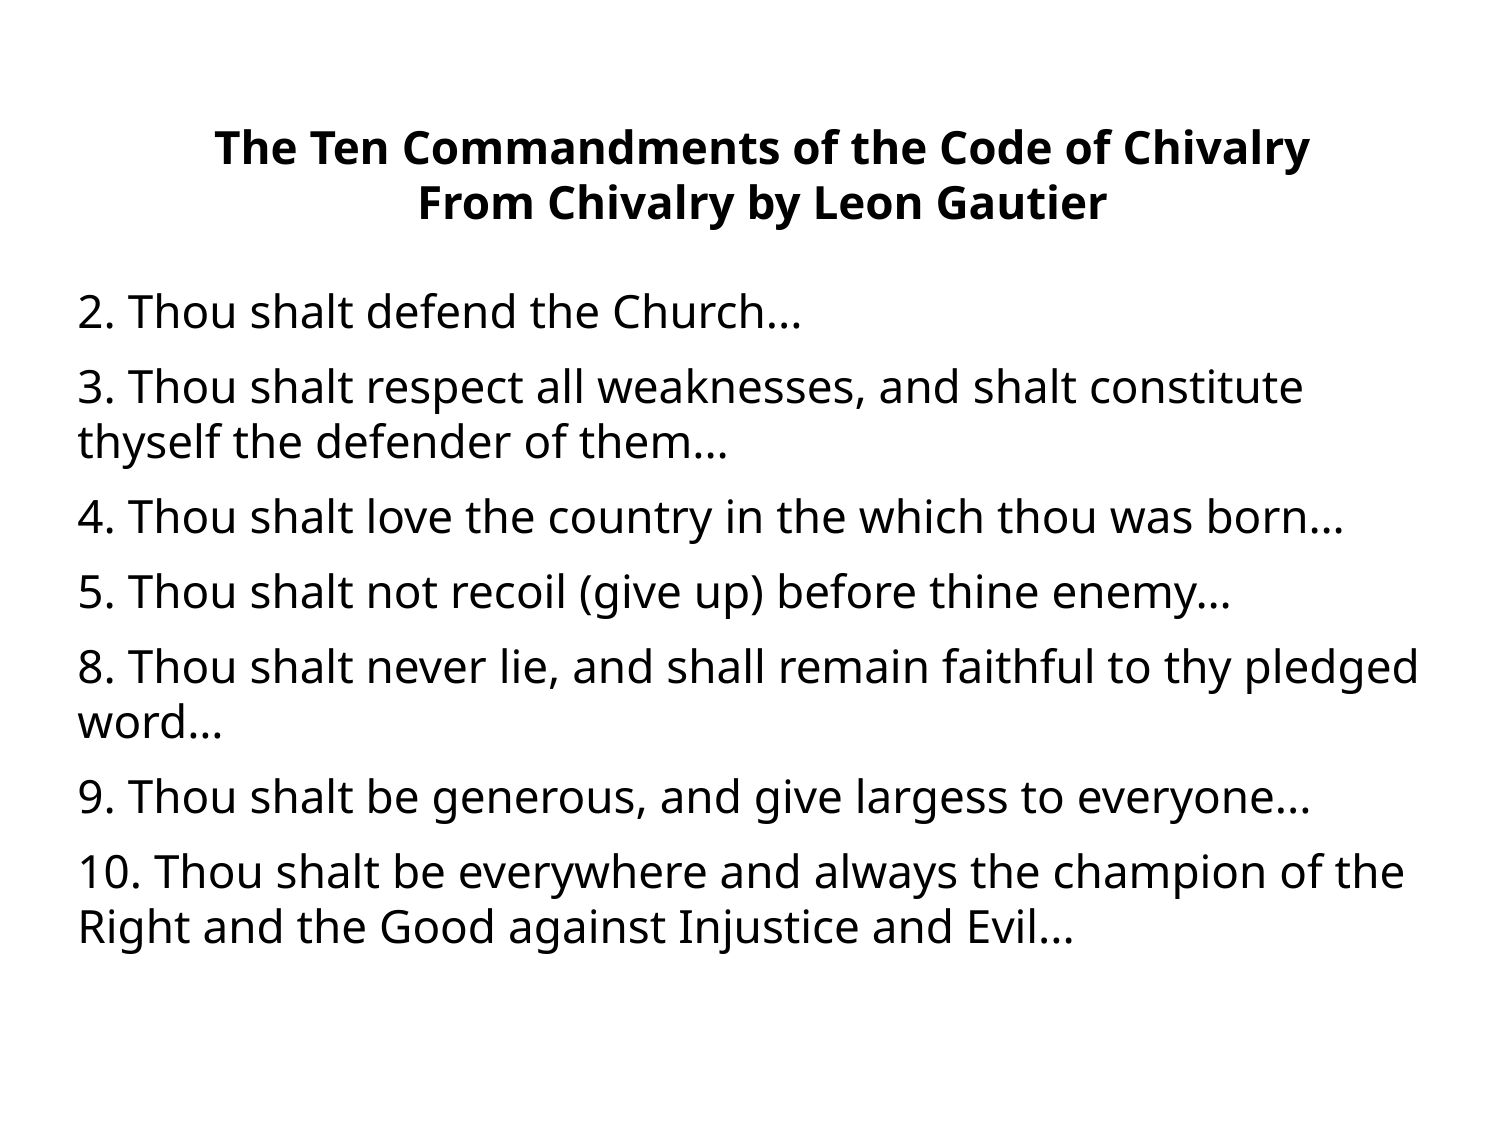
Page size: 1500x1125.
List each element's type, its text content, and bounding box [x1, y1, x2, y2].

text_box The Ten Commandments of the Code of Chivalry From Chivalry by Leon Gautier 2. Thou shalt defend the Church... 3. Thou shalt respect all weaknesses, and shalt constitute thyself the defender of them... 4. Thou shalt love the country in the which thou was born… 5. Thou shalt not recoil (give up) before thine enemy… 8. Thou shalt never lie, and shall remain faithful to thy pledged word… 9. Thou shalt be generous, and give largess to everyone... 10. Thou shalt be everywhere and always the champion of the Right and the Good against Injustice and Evil... [62, 110, 1463, 961]
